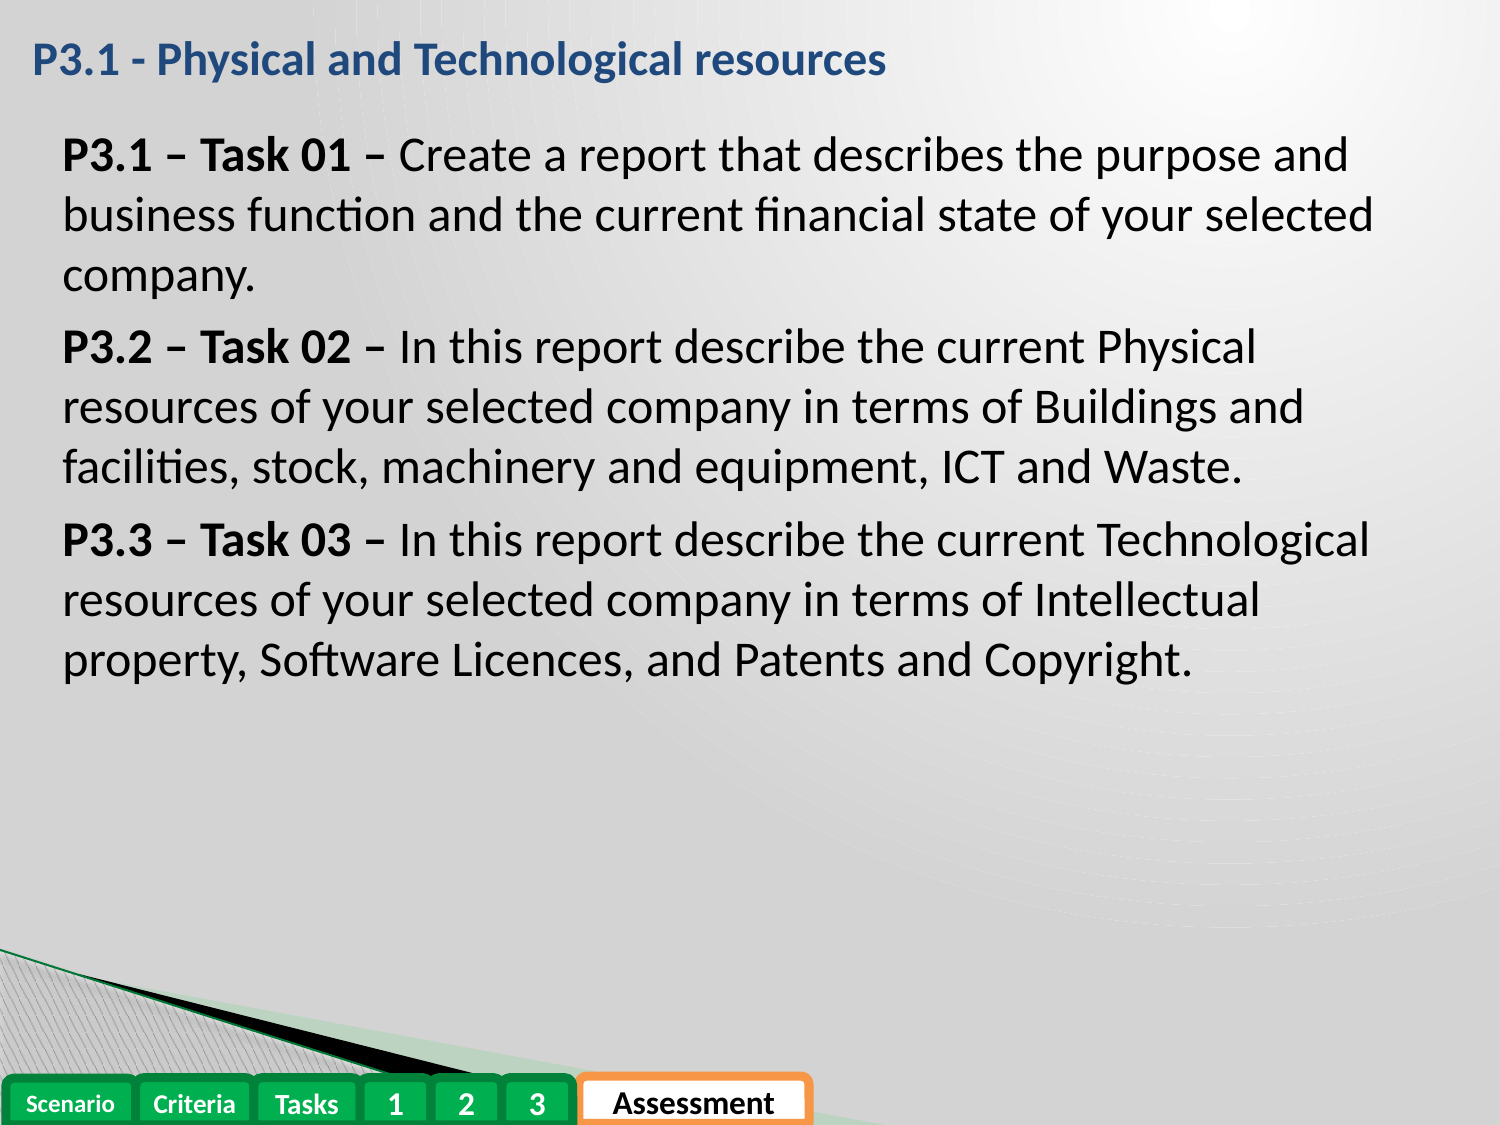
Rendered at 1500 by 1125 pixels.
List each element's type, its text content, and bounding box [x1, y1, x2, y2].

list P3.1 – Task 01 – Create a report that describes the purpose and business function and the current financial state of your selected company. P3.2 – Task 02 – In this report describe the current Physical resources of your selected company in terms of Buildings and facilities, stock, machinery and equipment, ICT and Waste. P3.3 – Task 03 – In this report describe the current Technological resources of your selected company in terms of Intellectual property, Software Licences, and Patents and Copyright. [29, 113, 1471, 923]
title P3.1 - Physical and Technological resources [17, 19, 1489, 94]
